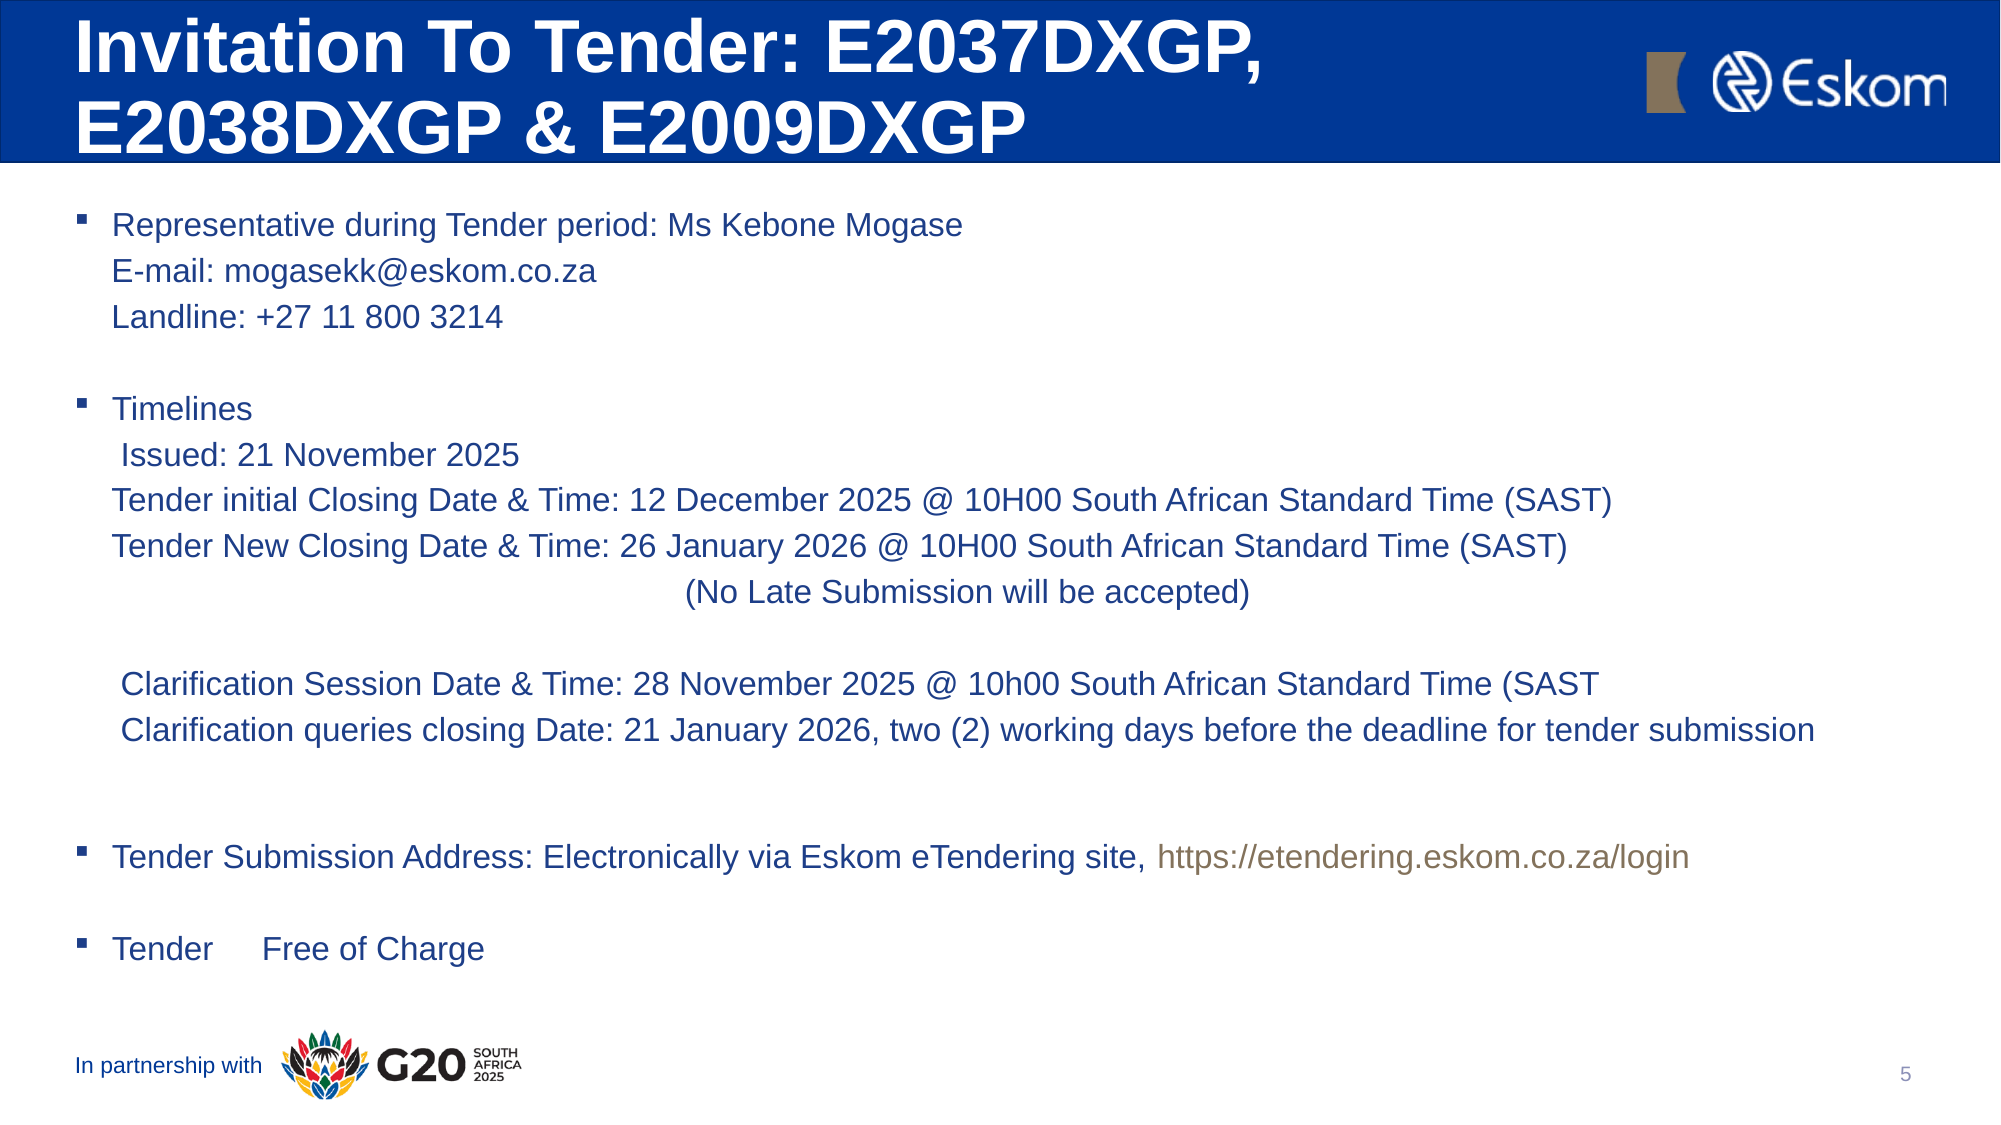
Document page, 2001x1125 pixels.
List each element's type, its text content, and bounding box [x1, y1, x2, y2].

list Representative during Tender period: Ms Kebone Mogase E-mail: mogasekk@eskom.co.za Landline: +27 11 800 3214 Timelines Issued: 21 November 2025 Tender initial Closing Date & Time: 12 December 2025 @ 10H00 South African Standard Time (SAST) Tender New Closing Date & Time: 26 January 2026 @ 10H00 South African Standard Time (SAST) (No Late Submission will be accepted) Clarification Session Date & Time: 28 November 2025 @ 10h00 South African Standard Time (SAST Clarification queries closing Date: 21 January 2026, two (2) working days before the deadline for tender submission Tender Submission Address: Electronically via Eskom eTendering site, https://etendering.eskom.co.za/login Tender Free of Charge [59, 200, 1927, 998]
picture [280, 1029, 526, 1100]
title Invitation To Tender: E2037DXGP, E2038DXGP & E2009DXGP [59, 33, 1620, 143]
slide_number 5 [1869, 1042, 1927, 1103]
